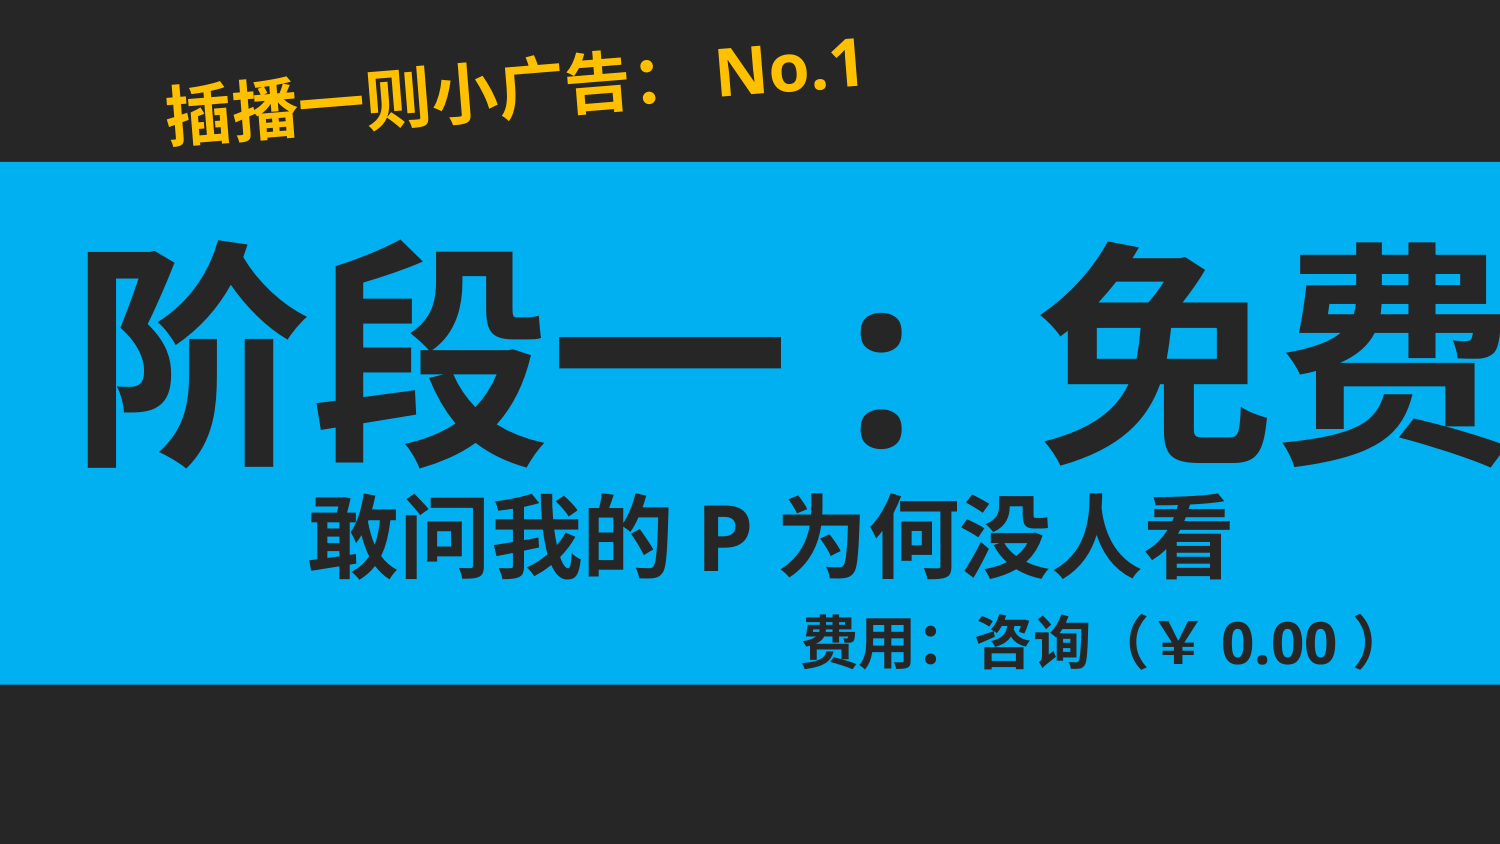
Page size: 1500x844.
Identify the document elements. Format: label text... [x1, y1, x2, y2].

text_box 费用：咨询（￥0.00） [785, 599, 1483, 684]
text_box 阶段一: 免费 [57, 199, 1500, 502]
text_box [0, 160, 1500, 687]
text_box 敢问我的P为何没人看 [293, 472, 1270, 598]
text_box 插播一则小广告：No.1 [147, 8, 910, 164]
